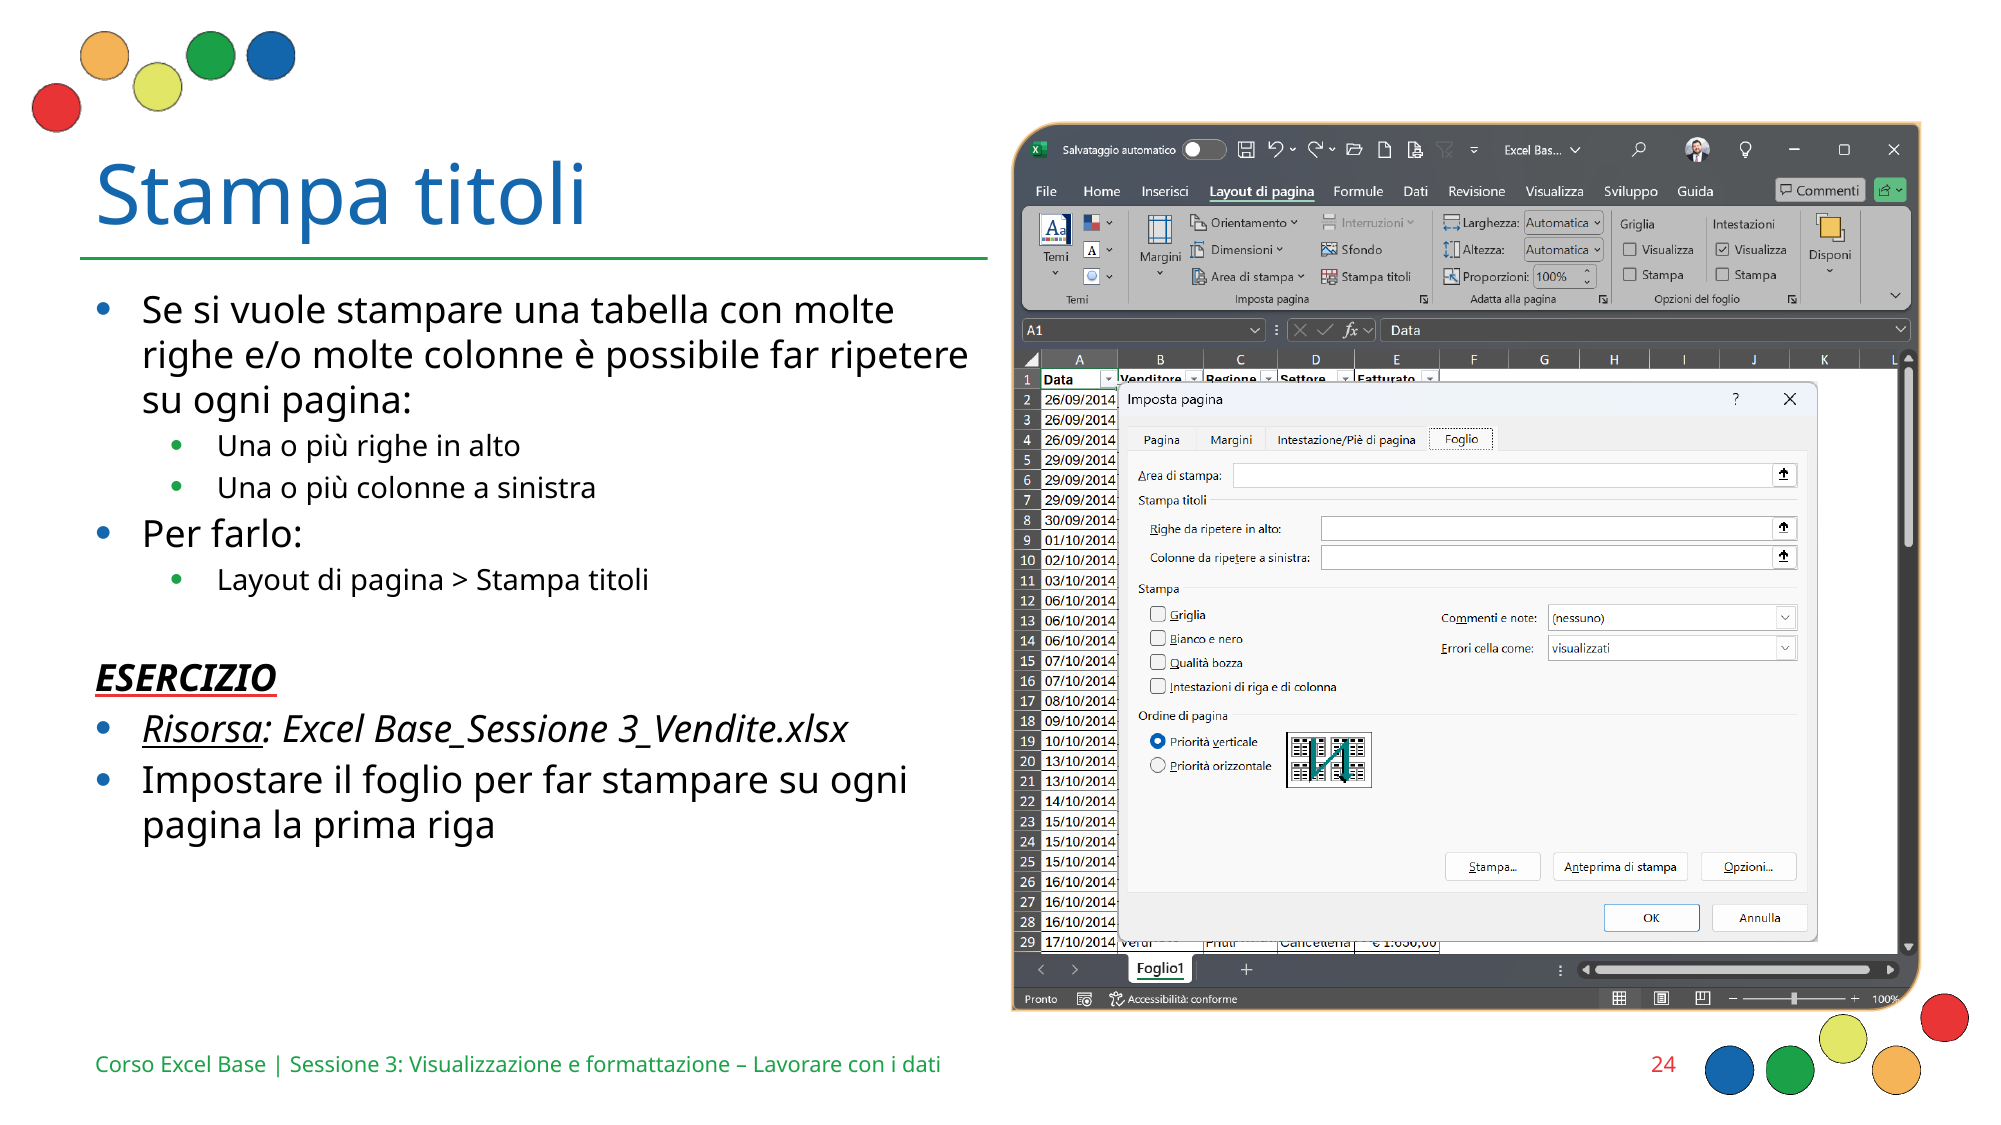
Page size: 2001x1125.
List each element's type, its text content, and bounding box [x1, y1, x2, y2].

picture [29, 30, 295, 135]
slide_number 24 [1583, 1035, 1692, 1096]
title Stampa titoli [80, 123, 988, 259]
footer Corso Excel Base | Sessione 3: Visualizzazione e formattazione – Lavorare con i dati [80, 1035, 1571, 1096]
list Se si vuole stampare una tabella con molte righe e/o molte colonne è possibile far ripetere su ogni pagina: Una o più righe in alto Una o più colonne a sinistra Per farlo: Layout di pagina > Stampa titoli ESERCIZIO Risorsa: Excel Base_Sessione 3_Vendite.xlsx Impostare il foglio per far stampare su ogni pagina la prima riga [80, 278, 988, 1011]
picture [1012, 122, 1971, 1096]
